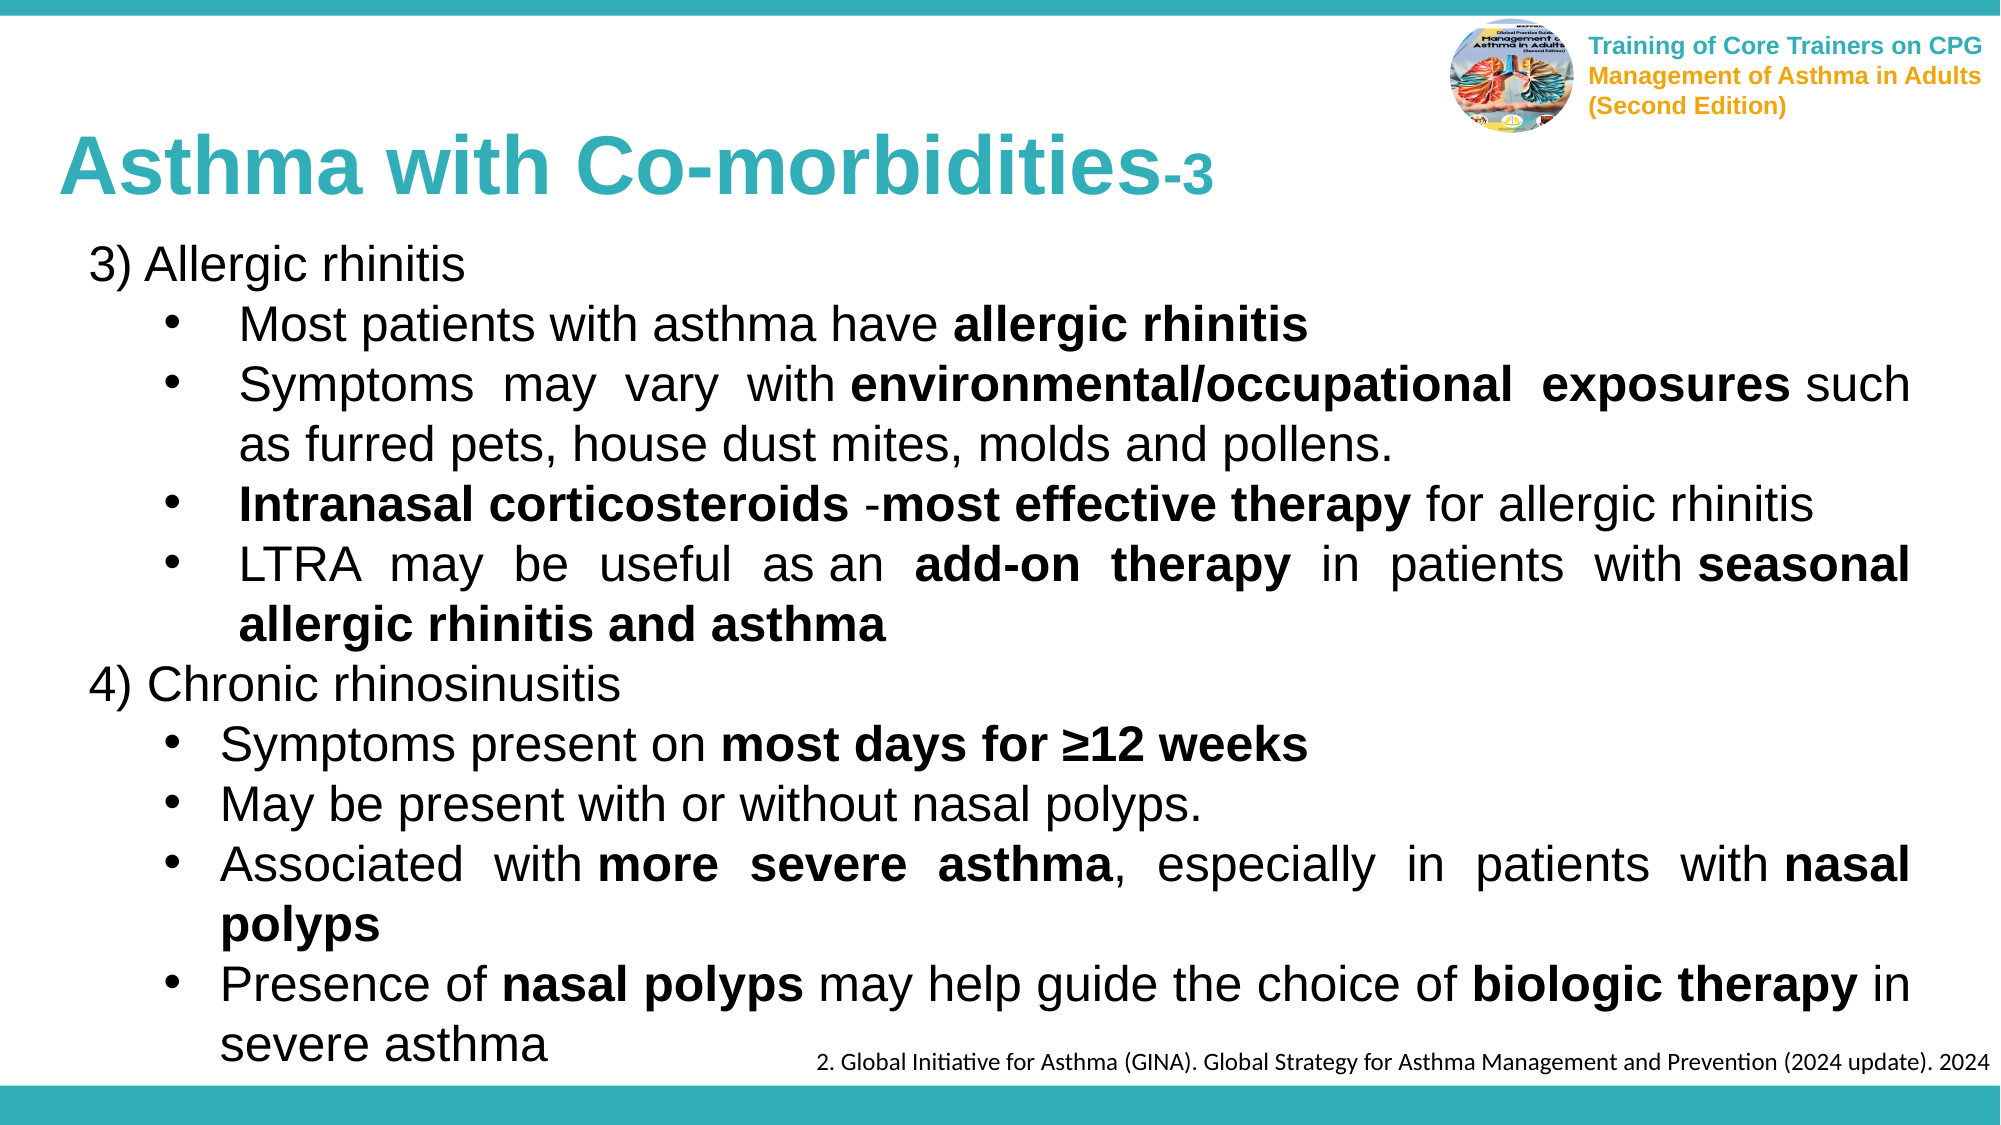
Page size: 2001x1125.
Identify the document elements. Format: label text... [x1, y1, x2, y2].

text_box 2. Global Initiative for Asthma (GINA). Global Strategy for Asthma Management and Prevention (2024 update). 2024 [801, 1037, 2000, 1083]
list Asthma with Co-morbidities-3 [43, 98, 2000, 225]
picture [1449, 18, 1574, 98]
text_box 3) Allergic rhinitis Most patients with asthma have allergic rhinitis Symptoms may vary with environmental/occupational exposures such as furred pets, house dust mites, molds and pollens. Intranasal corticosteroids -most effective therapy for allergic rhinitis LTRA may be useful as an add-on therapy in patients with seasonal allergic rhinitis and asthma 4) Chronic rhinosinusitis Symptoms present on most days for ≥12 weeks May be present with or without nasal polyps. Associated with more severe asthma, especially in patients with nasal polyps Presence of nasal polyps may help guide the choice of biologic therapy in severe asthma [73, 224, 1926, 1080]
